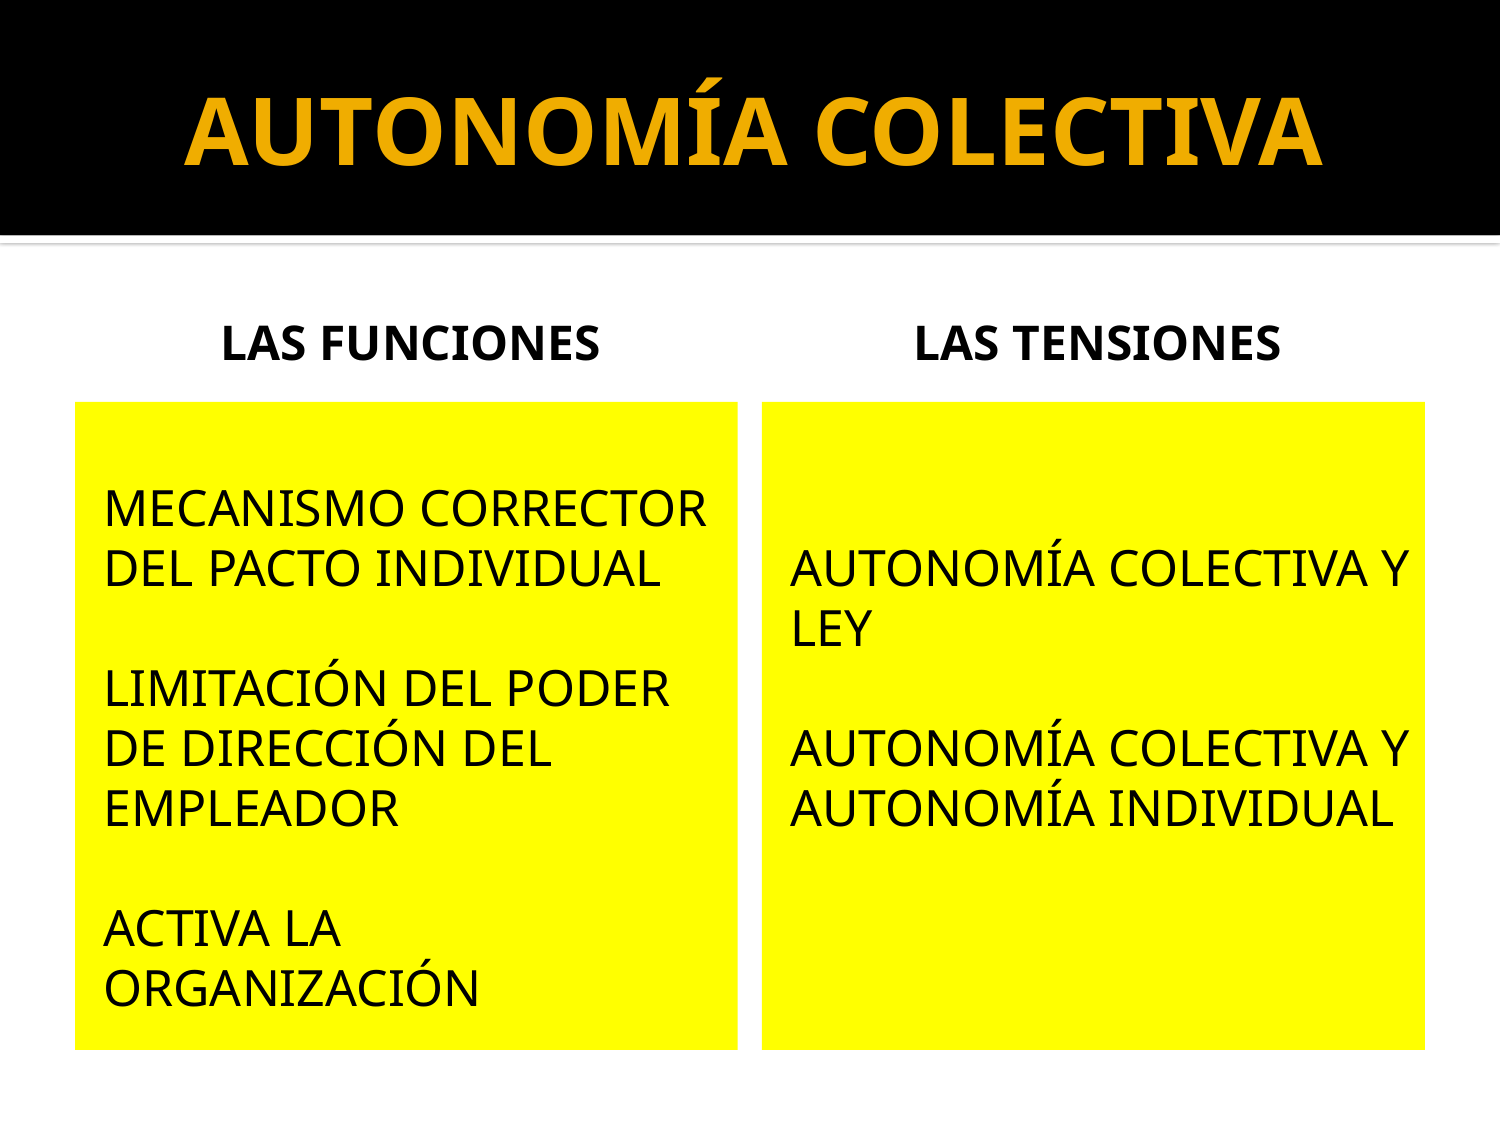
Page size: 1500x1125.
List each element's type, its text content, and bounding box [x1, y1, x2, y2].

list AUTONOMÍA COLECTIVA Y LEY AUTONOMÍA COLECTIVA Y AUTONOMÍA INDIVIDUAL [761, 401, 1425, 1050]
title AUTONOMÍA COLECTIVA [75, 24, 1425, 231]
list MECANISMO CORRECTOR DEL PACTO INDIVIDUAL LIMITACIÓN DEL PODER DE DIRECCIÓN DEL EMPLEADOR ACTIVA LA ORGANIZACIÓN [75, 401, 738, 1050]
list LAS TENSIONES [761, 278, 1425, 396]
list LAS FUNCIONES [75, 278, 738, 396]
